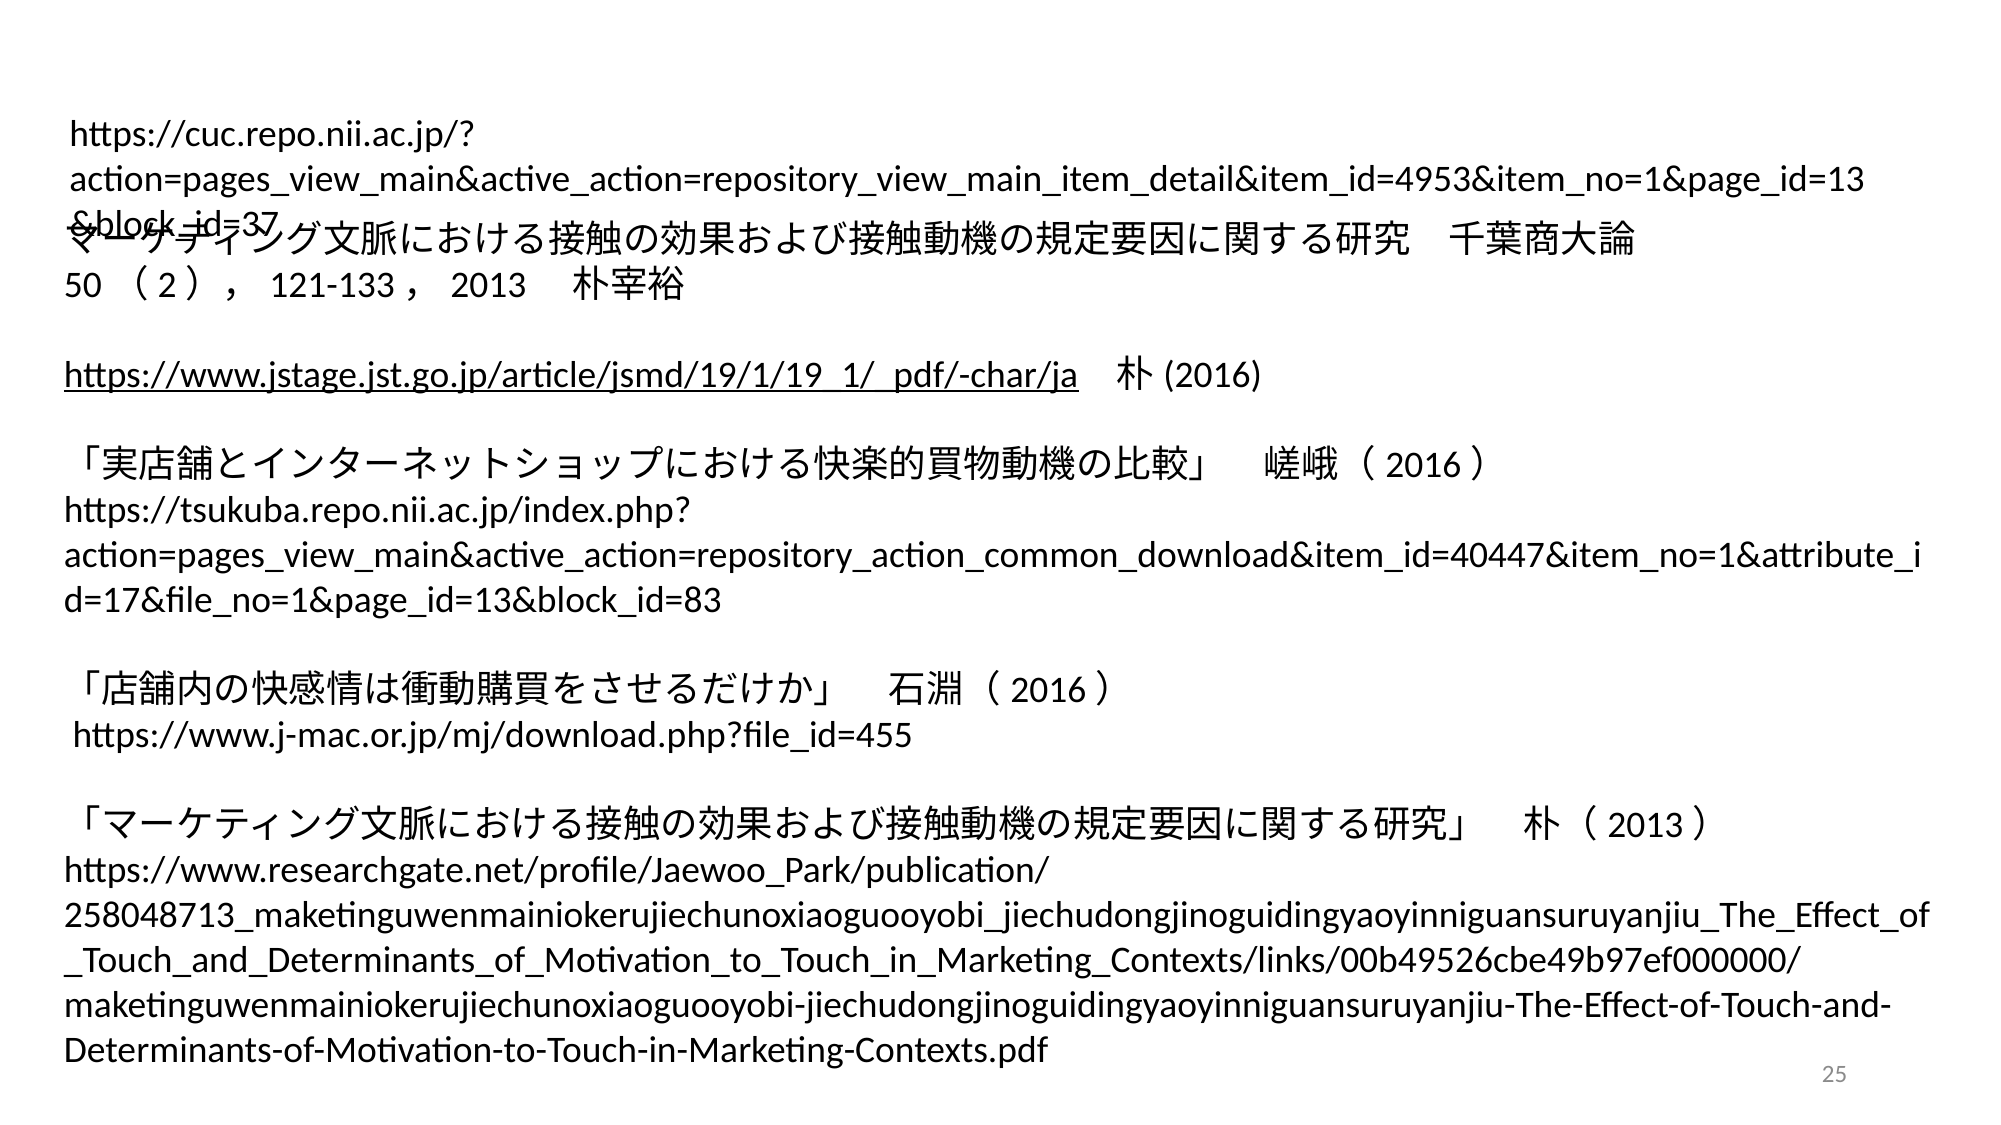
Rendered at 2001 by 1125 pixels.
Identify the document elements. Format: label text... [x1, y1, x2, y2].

text_box マーケティング文脈における接触の効果および接触動機の規定要因に関する研究 千葉商大論 50（2），121-133，2013 朴宰裕 https://www.jstage.jst.go.jp/article/jsmd/19/1/19_1/_pdf/-char/ja 朴(2016) 「実店舗とインターネットショップにおける快楽的買物動機の比較」 嵯峨（2016） https://tsukuba.repo.nii.ac.jp/index.php?action=pages_view_main&active_action=repository_action_common_download&item_id=40447&item_no=1&attribute_id=17&file_no=1&page_id=13&block_id=83 「店舗内の快感情は衝動購買をさせるだけか」 石淵（2016） https://www.j-mac.or.jp/mj/download.php?file_id=455 「マーケティング文脈における接触の効果および接触動機の規定要因に関する研究」 朴（2013） https://www.researchgate.net/profile/Jaewoo_Park/publication/258048713_maketinguwenmainiokerujiechunoxiaoguooyobi_jiechudongjinoguidingyaoyinniguansuruyanjiu_The_Effect_of_Touch_and_Determinants_of_Motivation_to_Touch_in_Marketing_Contexts/links/00b49526cbe49b97ef000000/maketinguwenmainiokerujiechunoxiaoguooyobi-jiechudongjinoguidingyaoyinniguansuruyanjiu-The-Effect-of-Touch-and-Determinants-of-Motivation-to-Touch-in-Marketing-Contexts.pdf [49, 207, 1951, 1078]
slide_number 25 [1412, 1042, 1863, 1103]
text_box https://cuc.repo.nii.ac.jp/?action=pages_view_main&active_action=repository_view_main_item_detail&item_id=4953&item_no=1&page_id=13&block_id=37 [54, 101, 1889, 207]
